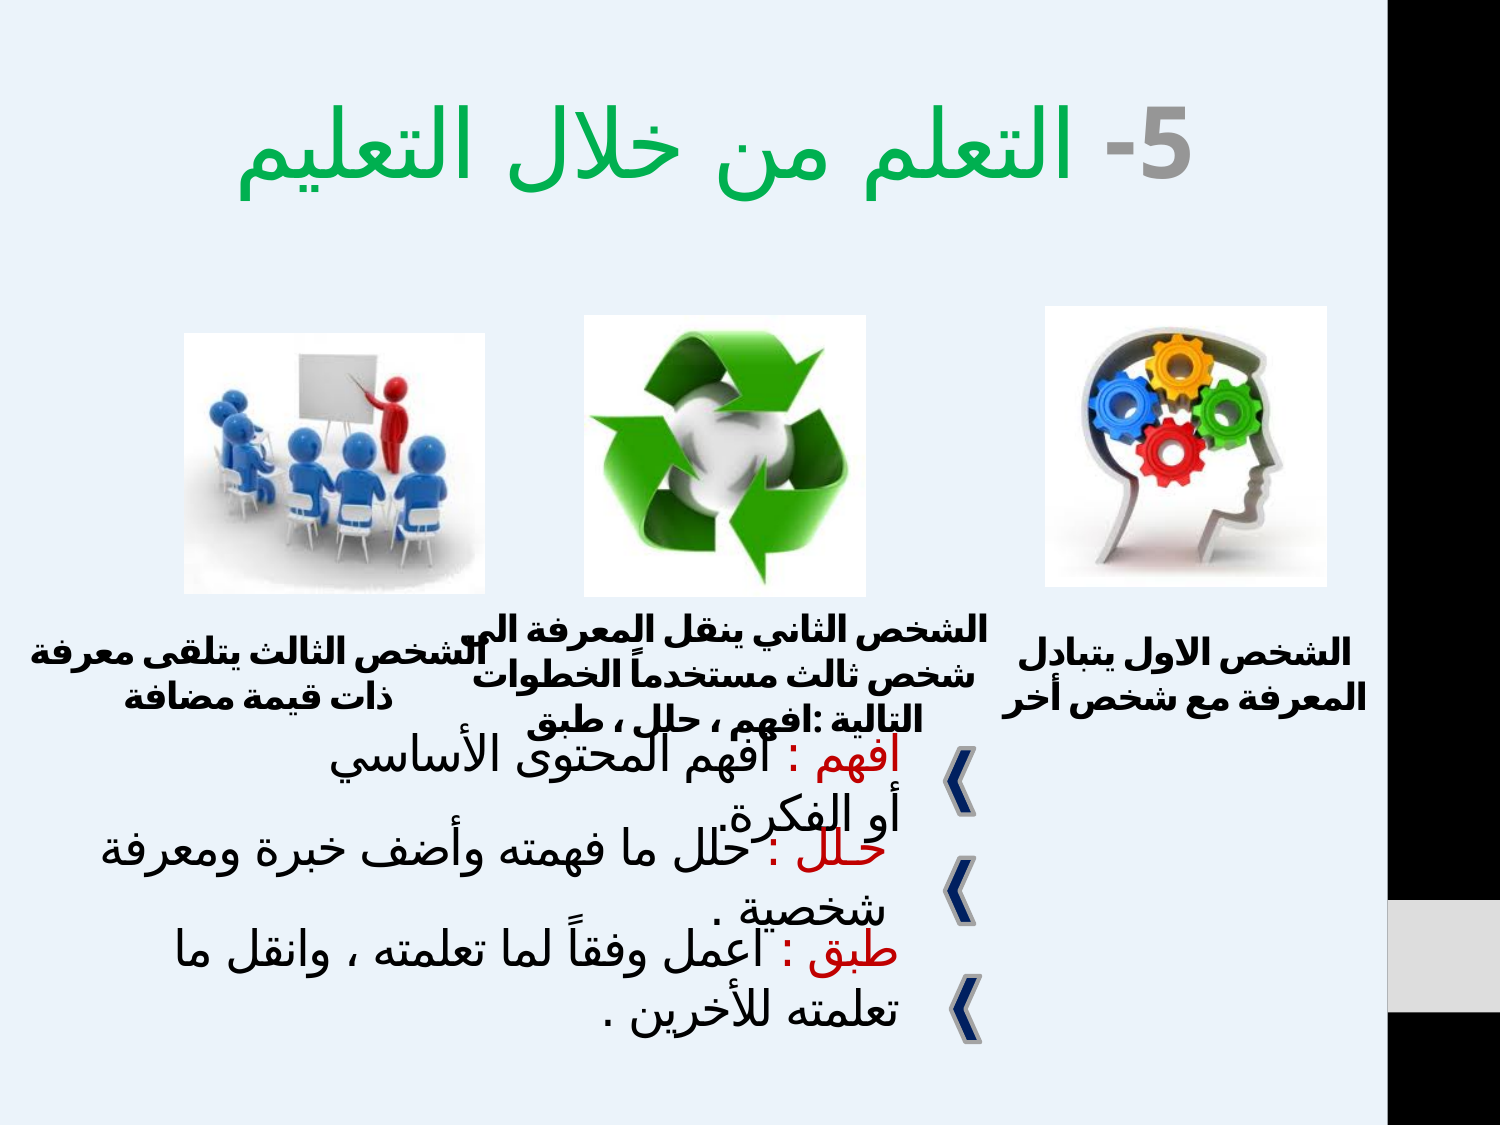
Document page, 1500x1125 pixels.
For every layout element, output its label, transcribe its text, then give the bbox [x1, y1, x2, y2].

title 5- التعلم من خلال التعليم [75, 45, 1325, 233]
text_box الشخص الثالث يتلقى معرفة ذات قيمة مضافة [0, 567, 545, 777]
text_box افهم : افهم المحتوى الأساسي أو الفكرة. [277, 712, 918, 851]
text_box طبق : اعمل وفقاً لما تعلمته ، وانقل ما تعلمته للأخرين . [76, 908, 916, 1046]
text_box [948, 973, 983, 1045]
picture [584, 315, 867, 598]
text_box [942, 746, 977, 817]
picture [1044, 305, 1328, 587]
picture [183, 333, 485, 595]
text_box الشخص الاول يتبادل المعرفة مع شخص أخر [977, 596, 1400, 749]
text_box حـلل : حلل ما فهمته وأضف خبرة ومعرفة شخصية . [64, 806, 904, 944]
text_box [942, 855, 977, 927]
text_box الشخص الثاني ينقل المعرفة الى شخص ثالث مستخدماً الخطوات التالية :افهم ، حلل ، طبق [545, 596, 1015, 748]
